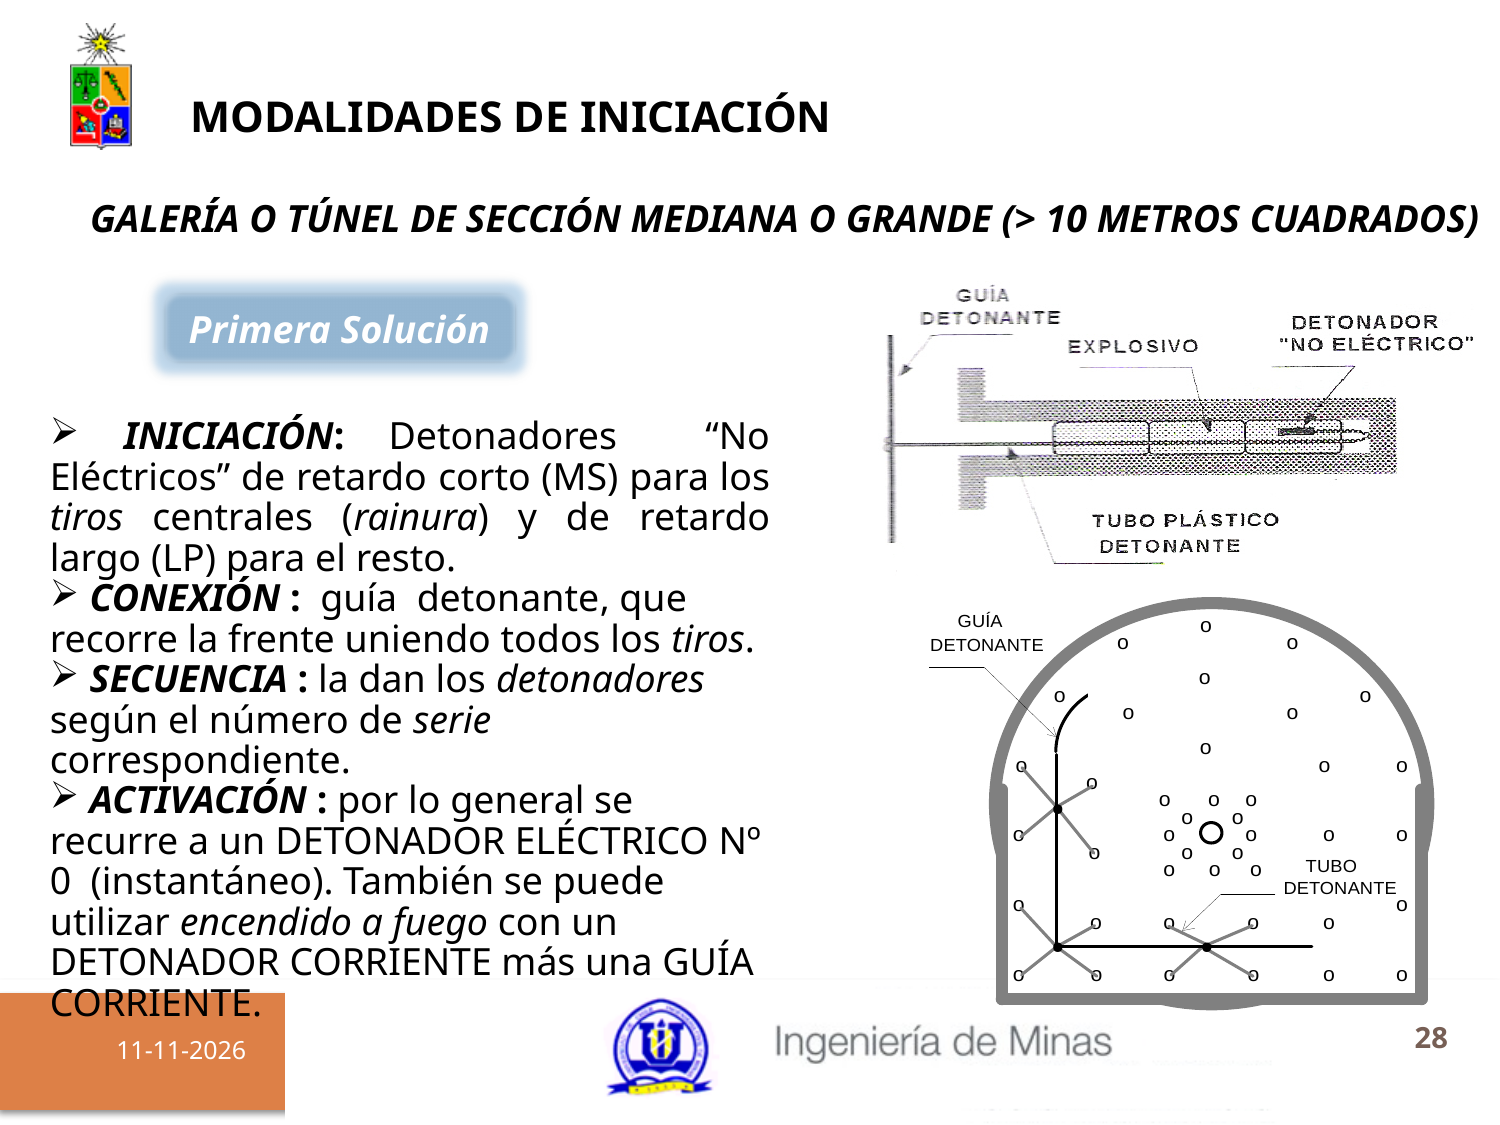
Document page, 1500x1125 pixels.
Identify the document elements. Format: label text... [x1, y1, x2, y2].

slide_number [12, 995, 279, 1108]
text_box INICIACIÓN: Detonadores “No Eléctricos” de retardo corto (MS) para los tiros centrales (rainura) y de retardo largo (LP) para el resto. CONEXIÓN : guía detonante, que recorre la frente uniendo todos los tiros. SECUENCIA : la dan los detonadores según el número de serie correspondiente. ACTIVACIÓN : por lo general se recurre a un DETONADOR ELÉCTRICO Nº 0 (instantáneo). También se puede utilizar encendido a fuego con un DETONADOR CORRIENTE más una GUÍA CORRIENTE. [35, 410, 786, 1032]
text_box Galería o túnel de sección Mediana o Grande (> 10 metros cuadrados) [75, 187, 1496, 248]
text_box Primera Solución [171, 300, 510, 356]
picture [69, 23, 132, 151]
picture [878, 280, 1477, 576]
picture [285, 980, 1500, 1125]
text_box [925, 597, 1436, 1012]
text_box Modalidades de iniciación [175, 81, 1266, 148]
